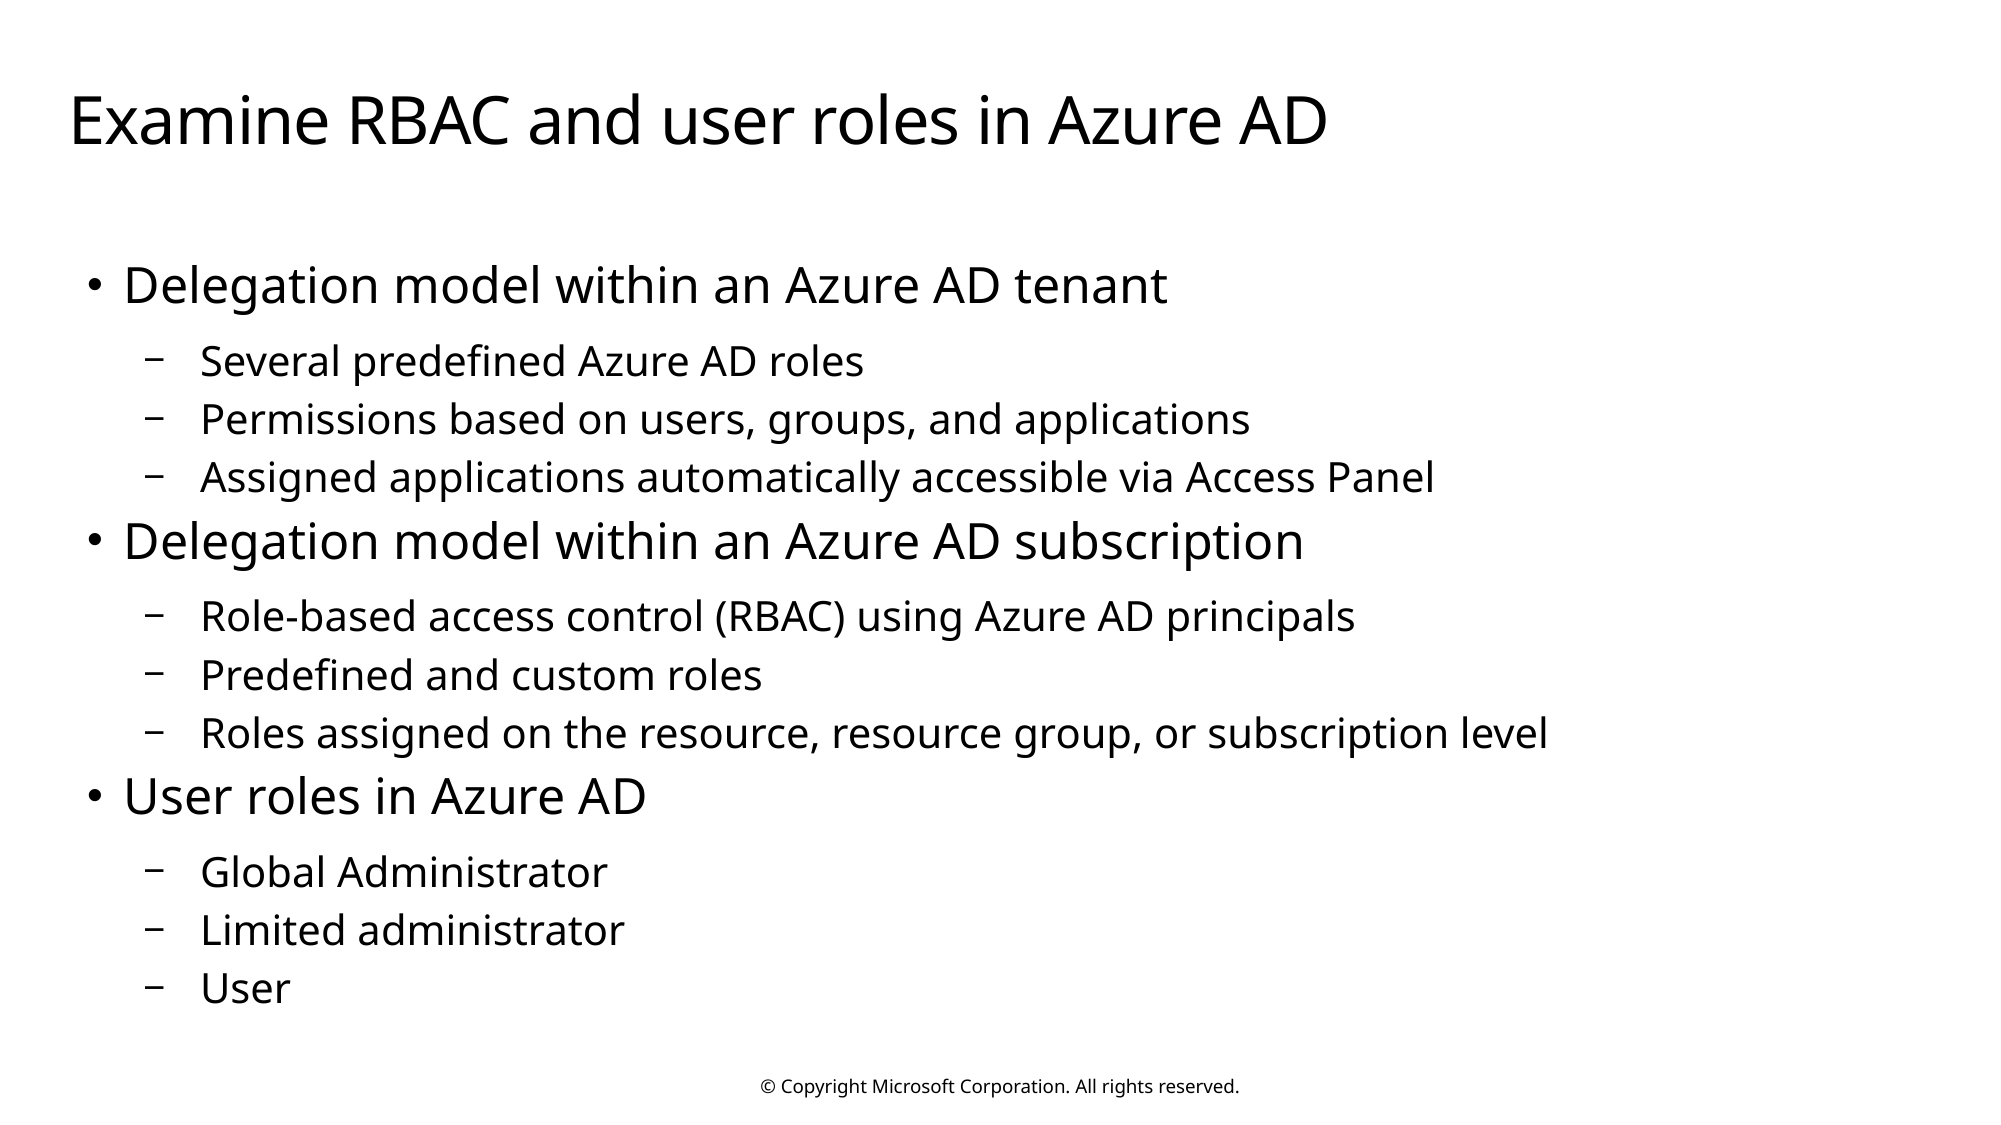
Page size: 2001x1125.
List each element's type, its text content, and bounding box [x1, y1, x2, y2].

title Examine RBAC and user roles in Azure AD [68, 72, 1930, 184]
list Delegation model within an Azure AD tenant Several predefined Azure AD roles Permissions based on users, groups, and applications Assigned applications automatically accessible via Access Panel Delegation model within an Azure AD subscription Role-based access control (RBAC) using Azure AD principals Predefined and custom roles Roles assigned on the resource, resource group, or subscription level User roles in Azure AD Global Administrator Limited administrator User [68, 238, 1930, 1051]
